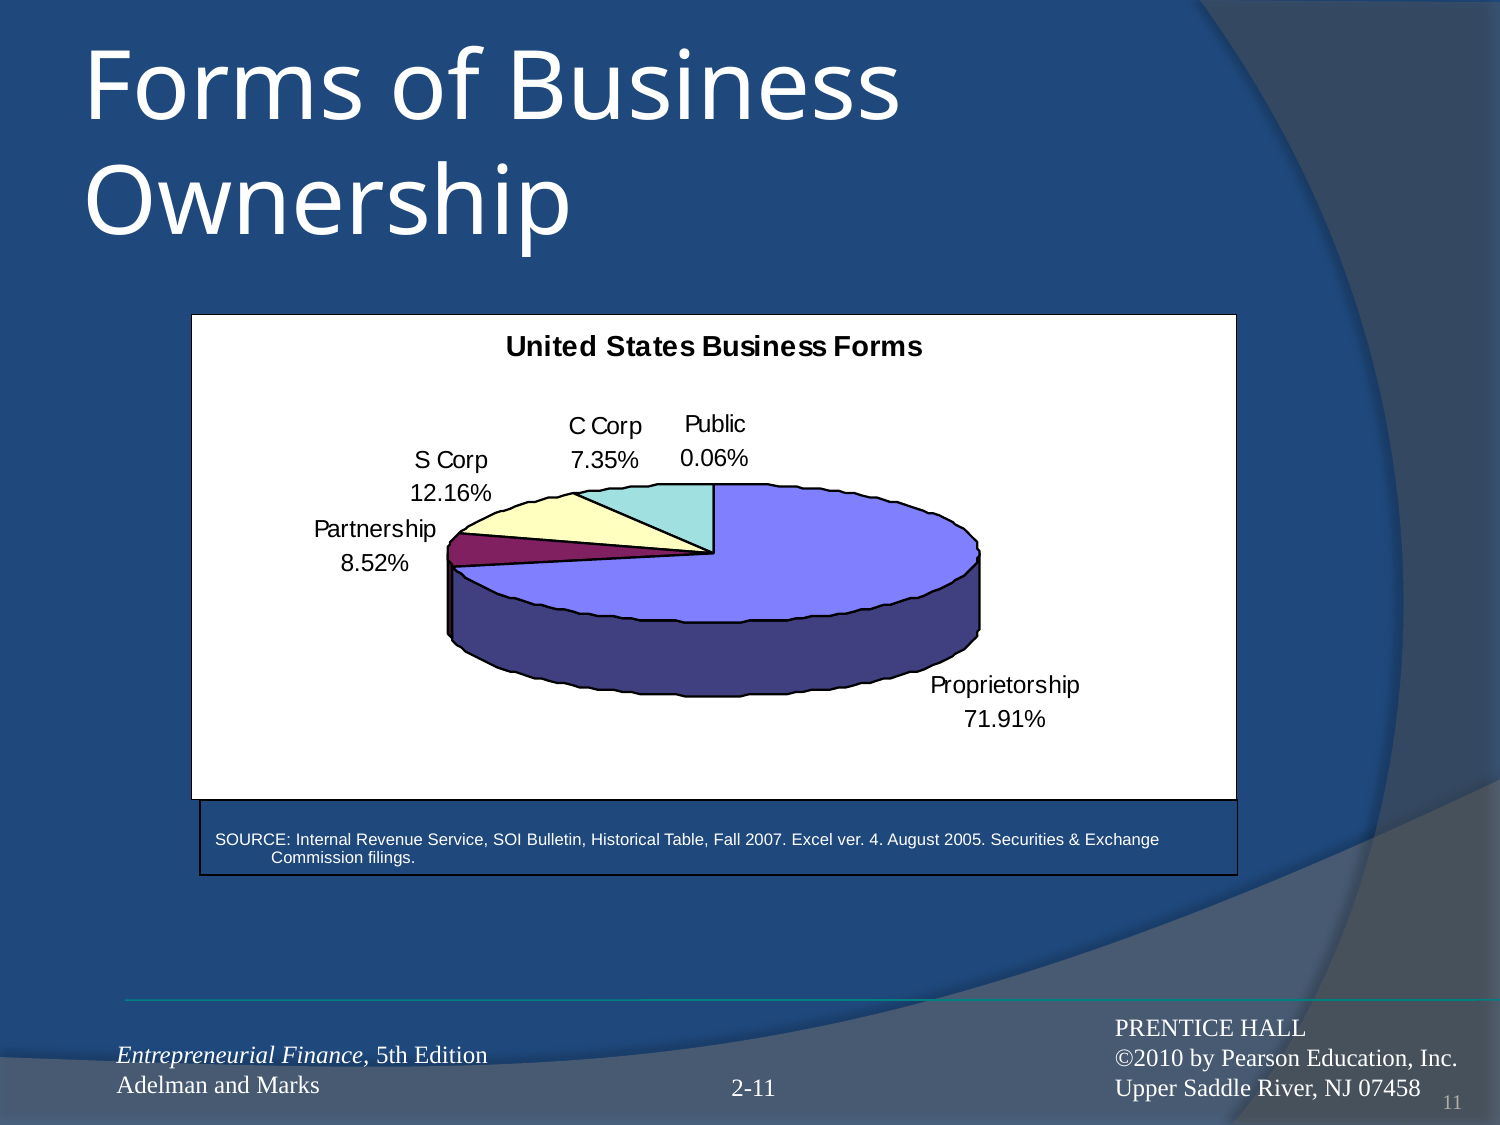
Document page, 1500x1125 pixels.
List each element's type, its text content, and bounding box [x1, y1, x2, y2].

slide_number 11 [1337, 1053, 1463, 1114]
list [179, 302, 1251, 811]
title Forms of Business Ownership [75, 45, 1300, 233]
table_header SOURCE: Internal Revenue Service, SOI Bulletin, Historical Table, Fall 2007. Excel ver. 4. August 2005. Securities & Exchange Commission filings. [201, 820, 1237, 874]
